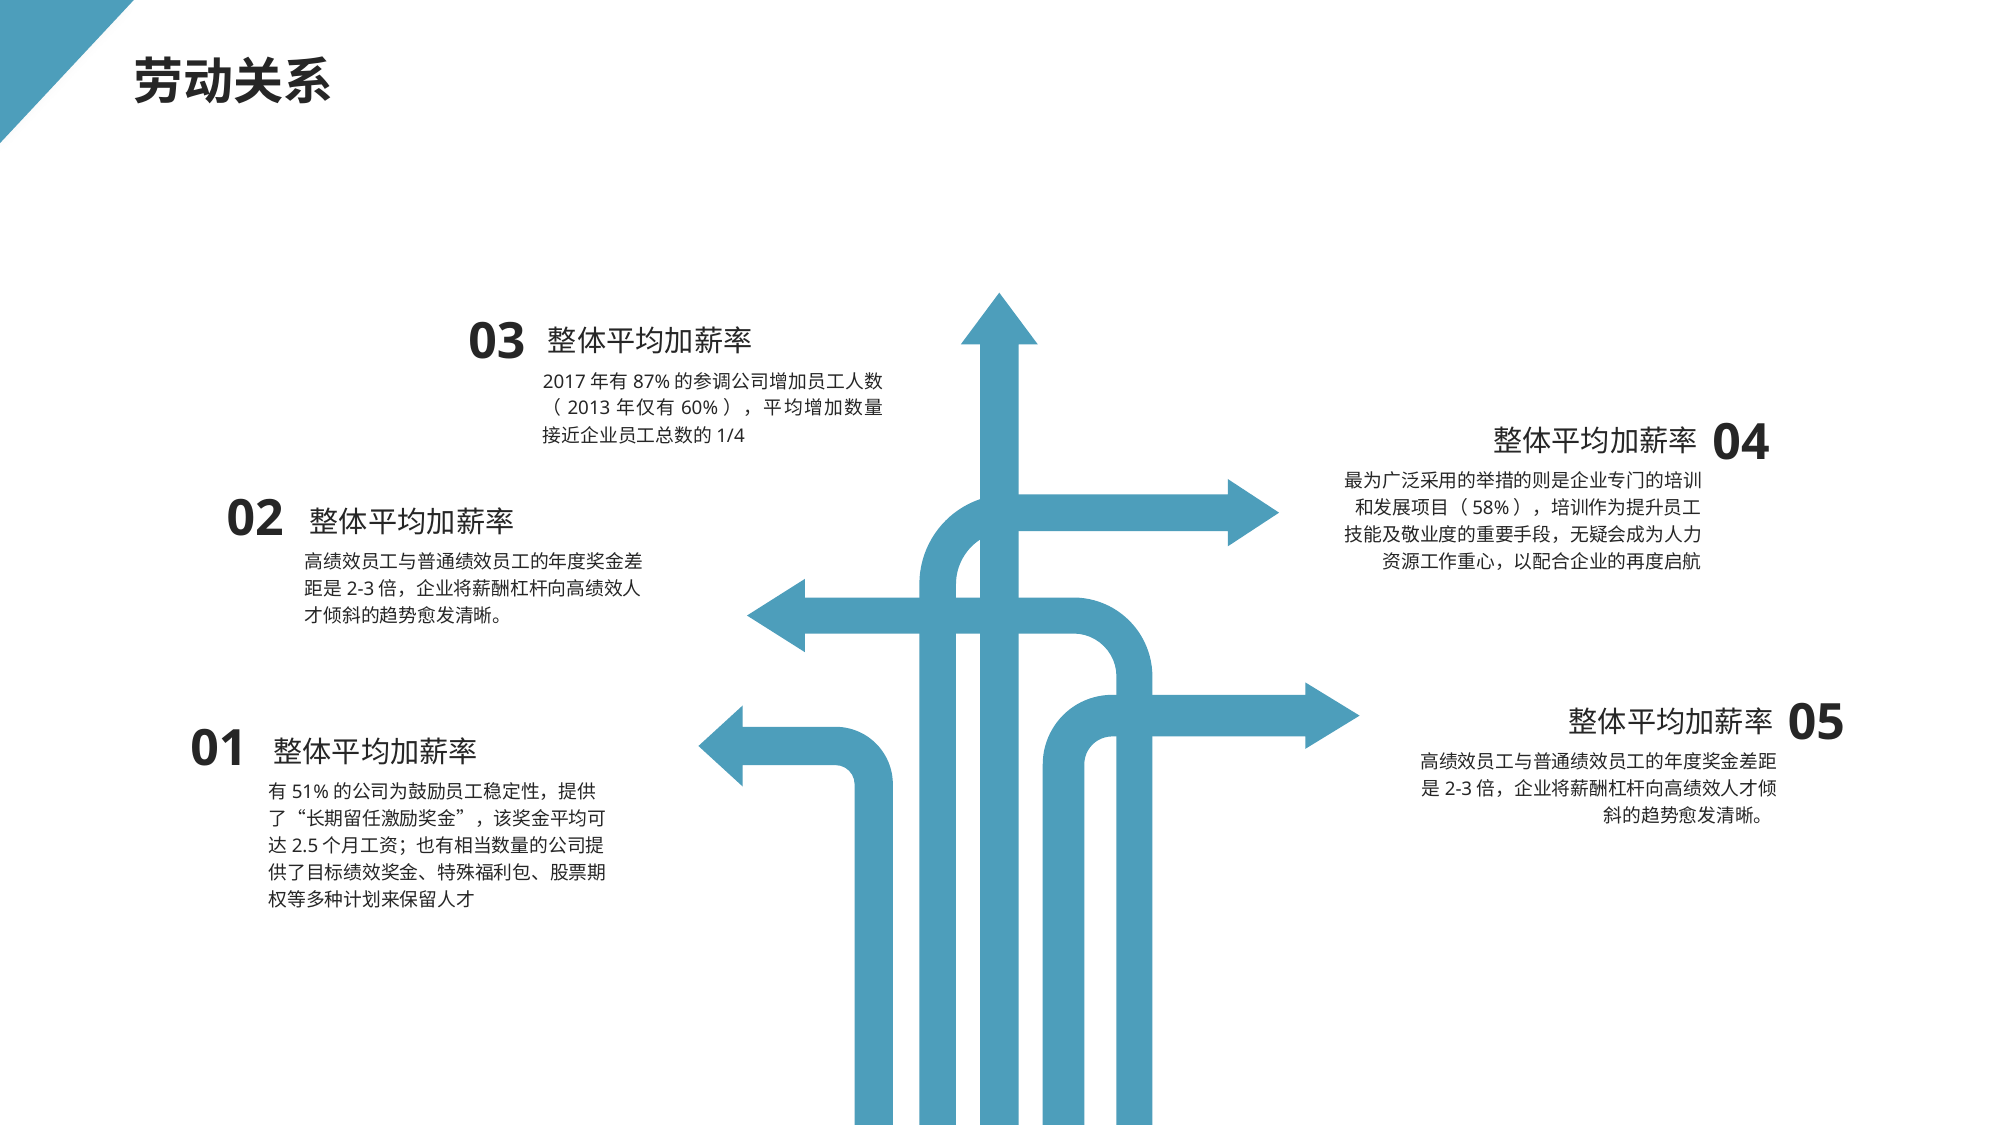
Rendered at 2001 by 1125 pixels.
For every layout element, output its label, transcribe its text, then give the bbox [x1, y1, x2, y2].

text_box [0, 0, 136, 145]
text_box 劳动关系 [133, 38, 1557, 122]
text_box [268, 726, 484, 768]
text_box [1563, 696, 1779, 739]
text_box [1020, 596, 1154, 693]
text_box 03 [468, 296, 526, 369]
text_box [745, 577, 978, 655]
text_box 高绩效员工与普通绩效员工的年度奖金差距是2-3倍，企业将薪酬杠杆向高绩效人才倾斜的趋势愈发清晰。 [1413, 745, 1777, 827]
text_box 04 [1712, 397, 1770, 470]
text_box [918, 498, 978, 596]
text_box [1488, 415, 1703, 458]
text_box [958, 290, 1040, 1125]
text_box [304, 496, 520, 539]
text_box [918, 635, 958, 1125]
text_box 2017年有87%的参调公司增加员工人数（2013年仅有60%），平均增加数量接近企业员工总数的1/4 [542, 364, 883, 446]
text_box [1020, 477, 1281, 549]
text_box [696, 703, 894, 1125]
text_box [542, 315, 758, 358]
text_box 高绩效员工与普通绩效员工的年度奖金差距是2-3倍，企业将薪酬杠杆向高绩效人才倾斜的趋势愈发清晰。 [304, 545, 656, 627]
text_box 02 [226, 473, 284, 546]
text_box 最为广泛采用的举措的则是企业专门的培训和发展项目（58%），培训作为提升员工技能及敬业度的重要手段，无疑会成为人力资源工作重心，以配合企业的再度启航 [1342, 464, 1702, 573]
text_box 01 [190, 703, 248, 776]
text_box 有51%的公司为鼓励员工稳定性，提供了“长期留任激励奖金”，该奖金平均可达2.5个月工资；也有相当数量的公司提供了目标绩效奖金、特殊福利包、股票期权等多种计划来保留人才 [268, 775, 611, 911]
text_box [1041, 680, 1362, 1125]
text_box [1115, 738, 1154, 1125]
text_box 05 [1788, 677, 1845, 750]
